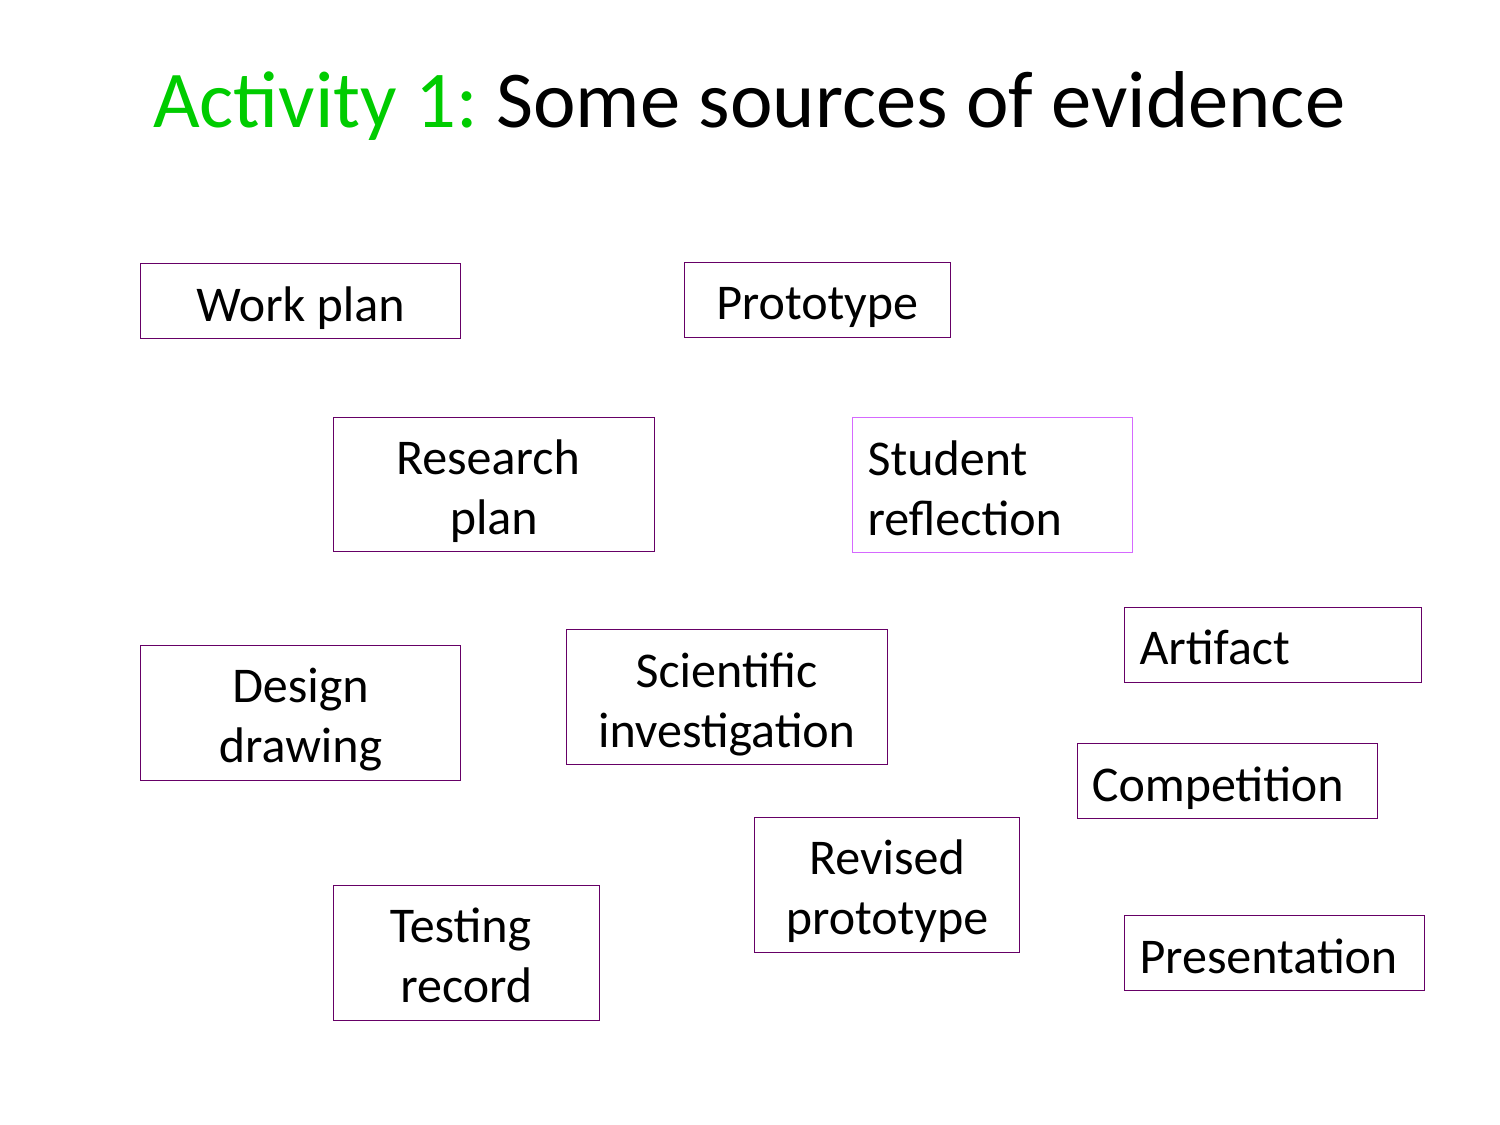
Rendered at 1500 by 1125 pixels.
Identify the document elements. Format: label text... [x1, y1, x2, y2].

text_box Prototype [684, 262, 951, 338]
text_box Scientific investigation [566, 629, 888, 765]
text_box Artifact [1124, 607, 1422, 683]
title Activity 1: Some sources of evidence [75, 1, 1425, 189]
text_box Design drawing [140, 645, 461, 781]
text_box Student reflection [852, 417, 1133, 553]
text_box Testing record [333, 885, 600, 1021]
text_box Work plan [140, 263, 461, 339]
text_box Revised prototype [754, 817, 1020, 953]
text_box Research plan [333, 417, 655, 552]
text_box Presentation [1124, 915, 1425, 991]
text_box Competition [1077, 743, 1378, 819]
